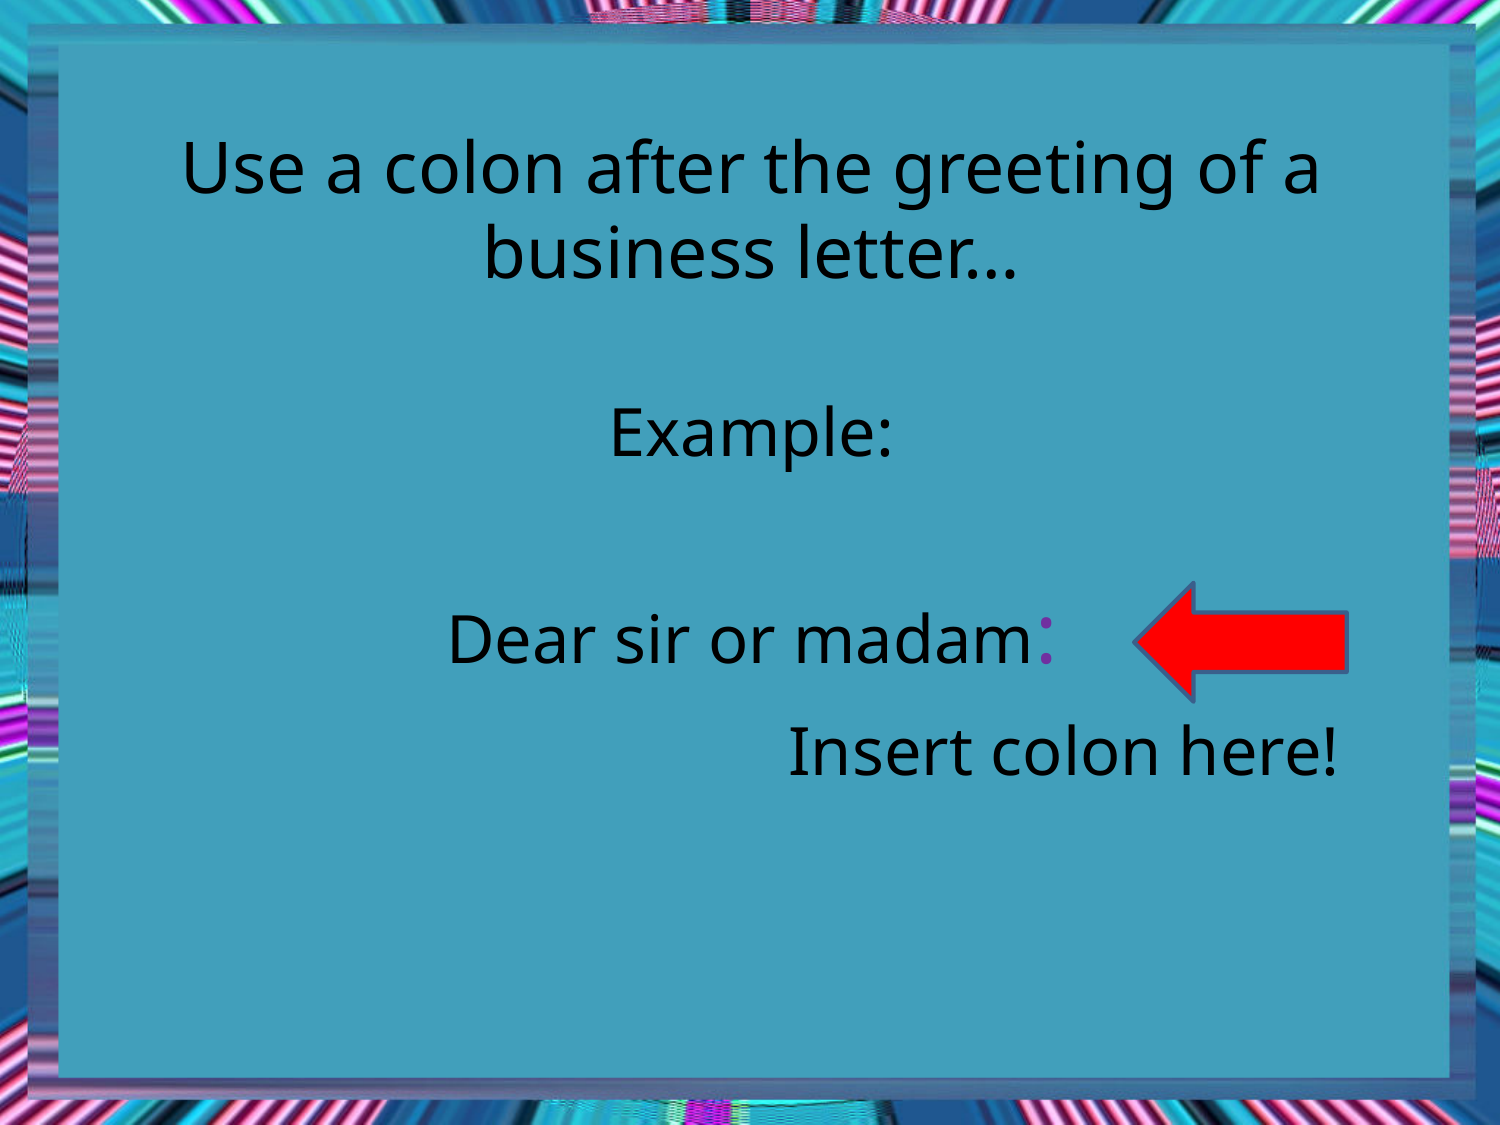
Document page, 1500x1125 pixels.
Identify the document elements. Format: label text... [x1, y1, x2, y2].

title Use a colon after the greeting of a business letter… [76, 113, 1427, 302]
text_box [1131, 580, 1349, 701]
list Example: Dear sir or madam: [76, 382, 1427, 1125]
picture [0, 0, 1500, 1125]
text_box Insert colon here! [773, 701, 1459, 797]
